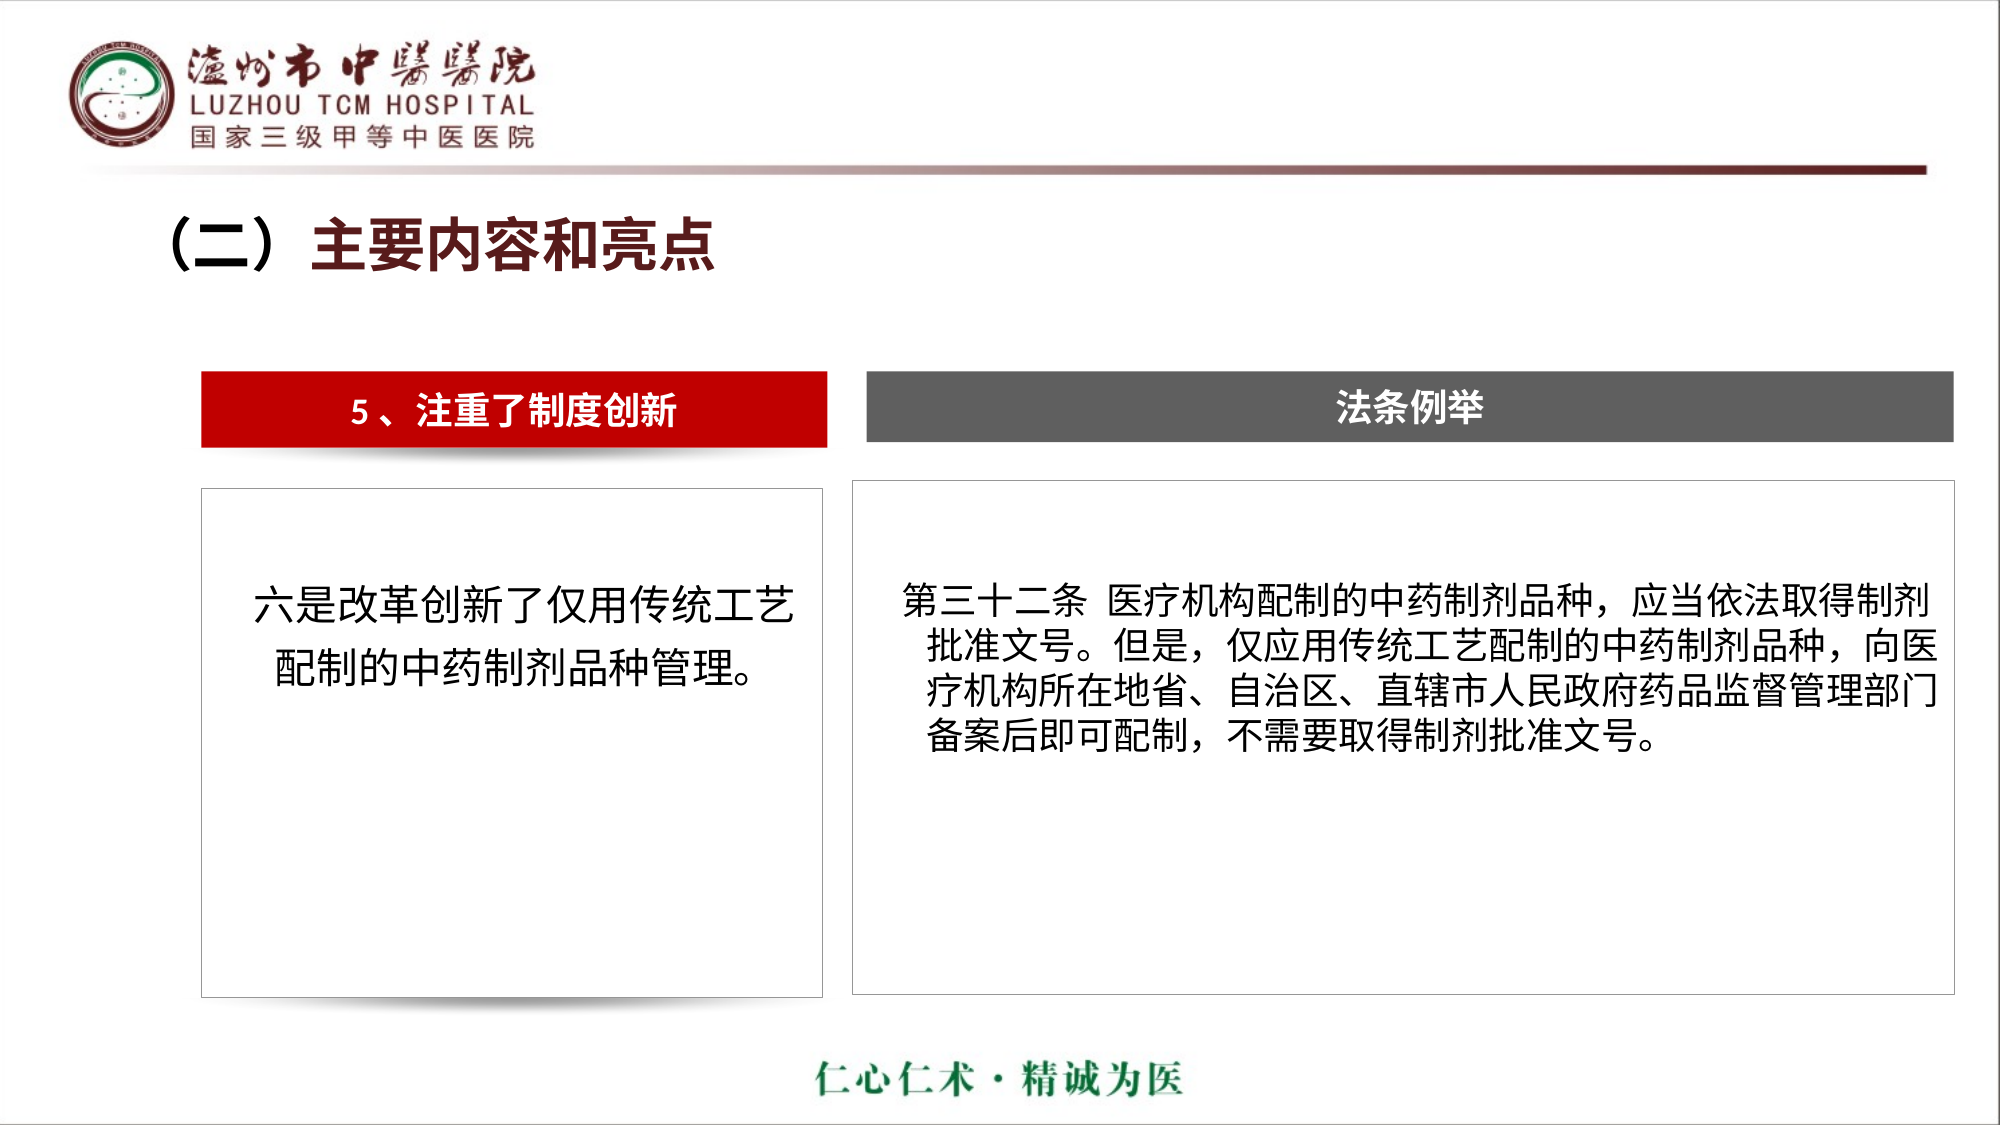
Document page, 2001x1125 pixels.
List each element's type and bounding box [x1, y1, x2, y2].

picture [0, 0, 2000, 1125]
text_box [176, 371, 853, 1017]
